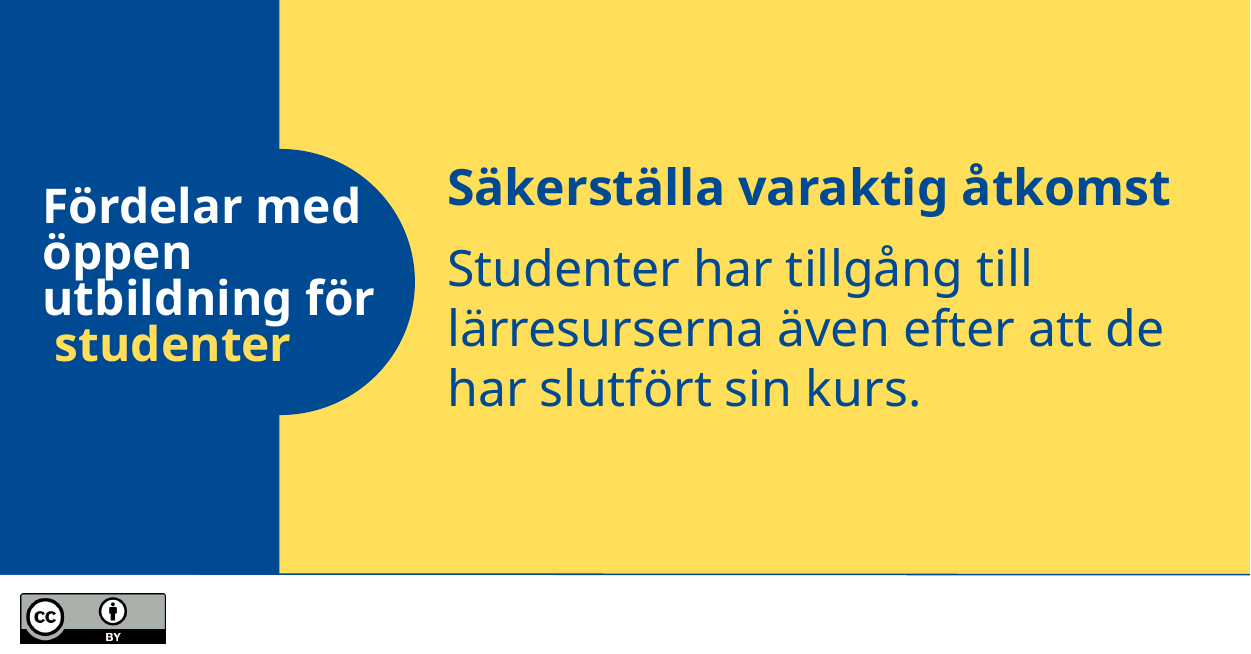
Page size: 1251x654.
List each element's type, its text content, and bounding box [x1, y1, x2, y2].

text_box Säkerställa varaktig åtkomst Studenter har tillgång till lärresurserna även efter att de har slutfört sin kurs. [432, 140, 1241, 432]
picture [20, 592, 166, 645]
text_box [206, 148, 355, 171]
text_box [392, 207, 415, 357]
text_box [0, 582, 1250, 654]
text_box Fördelar med öppen utbildning för studenter [27, 171, 392, 386]
text_box [196, 386, 365, 416]
text_box [0, 0, 280, 573]
